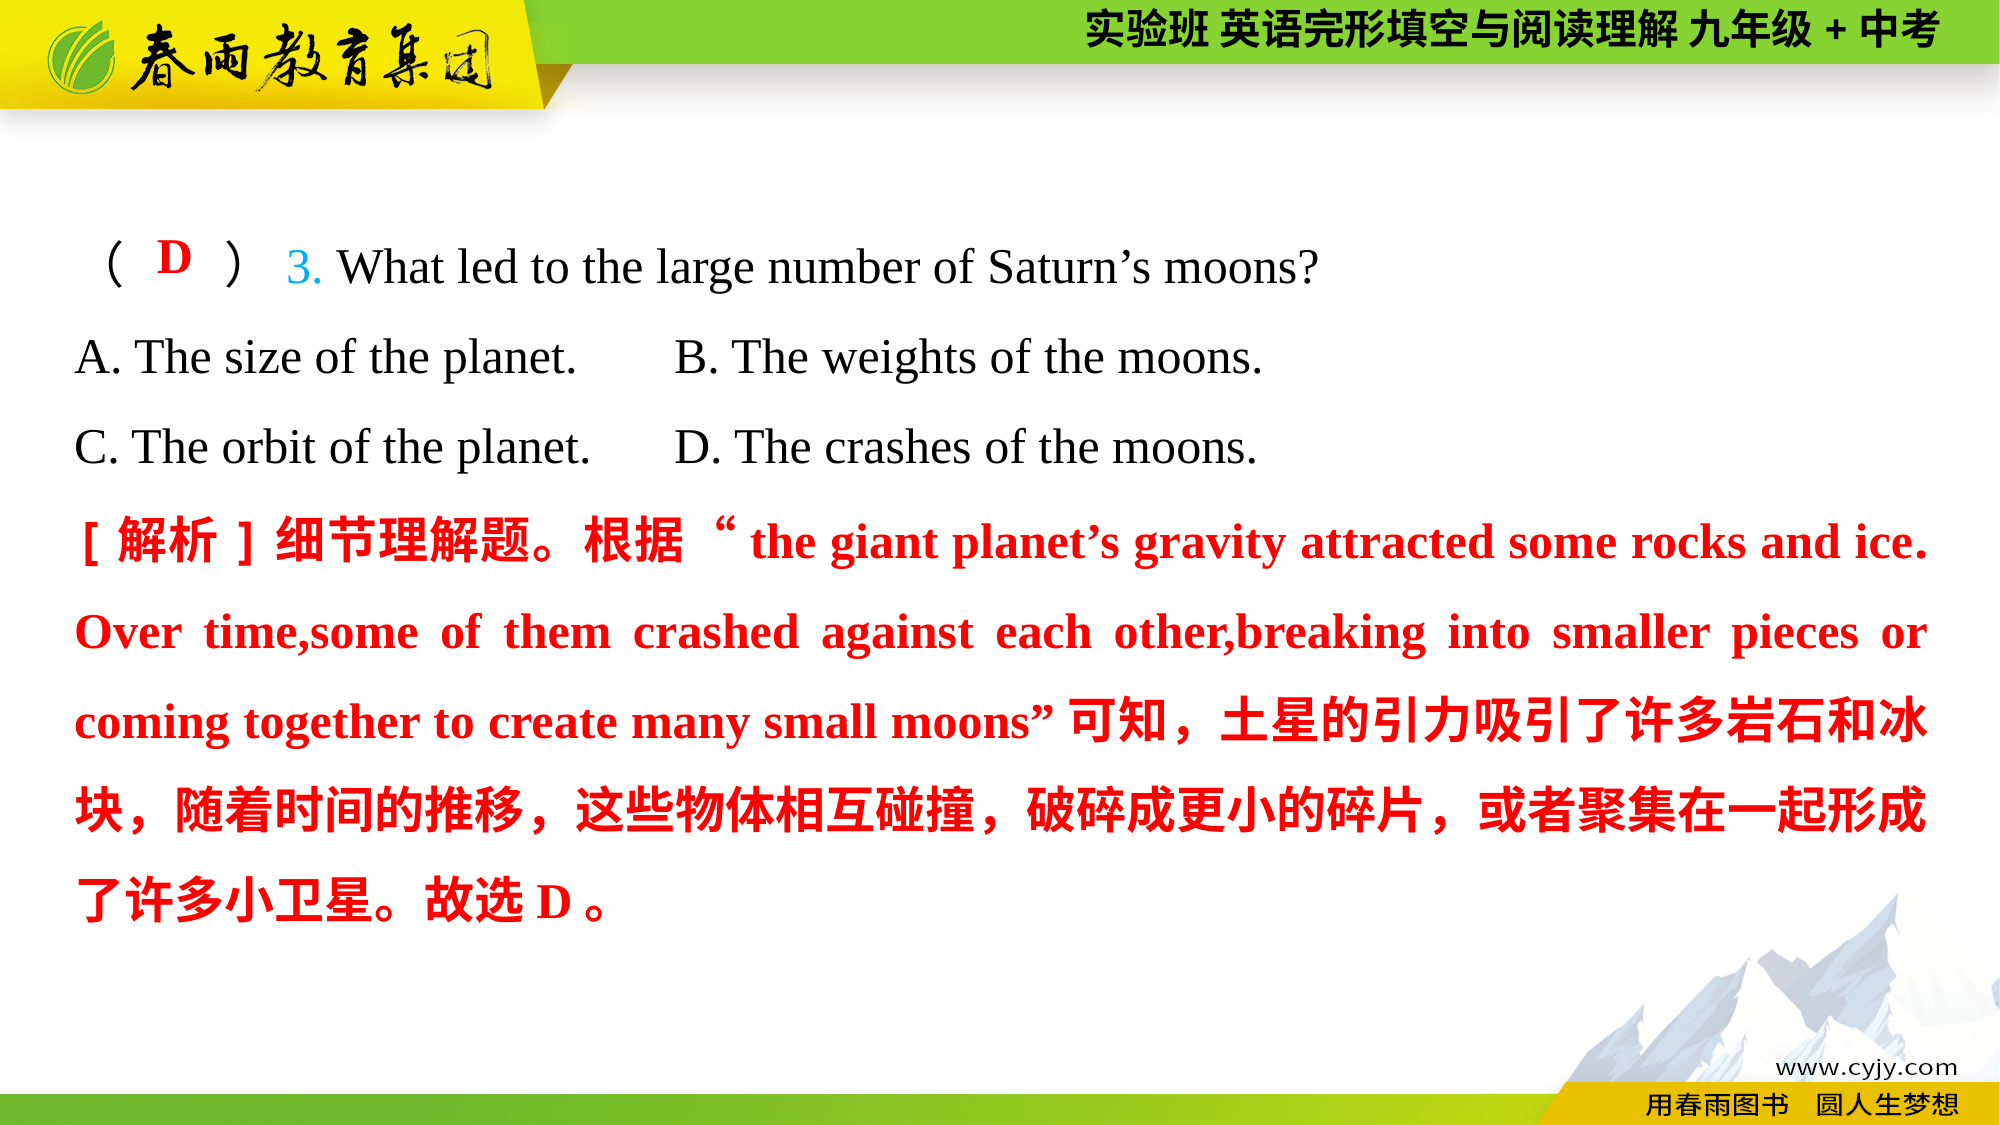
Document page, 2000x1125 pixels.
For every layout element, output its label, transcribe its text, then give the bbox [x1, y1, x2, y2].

text_box D [141, 216, 208, 292]
list （ ）3. What led to the large number of Saturn’s moons? A. The size of the planet. B. The weights of the moons. C. The orbit of the planet. D. The crashes of the moons. [59, 195, 1944, 484]
picture [0, 0, 2000, 1125]
text_box [解析]细节理解题。根据“the giant planet’s gravity attracted some rocks and ice. Over time,some of them crashed against each other,breaking into smaller pieces or coming together to create many small moons”可知，土星的引力吸引了许多岩石和冰块，随着时间的推移，这些物体相互碰撞，破碎成更小的碎片，或者聚集在一起形成了许多小卫星。故选D。 [59, 484, 1944, 936]
